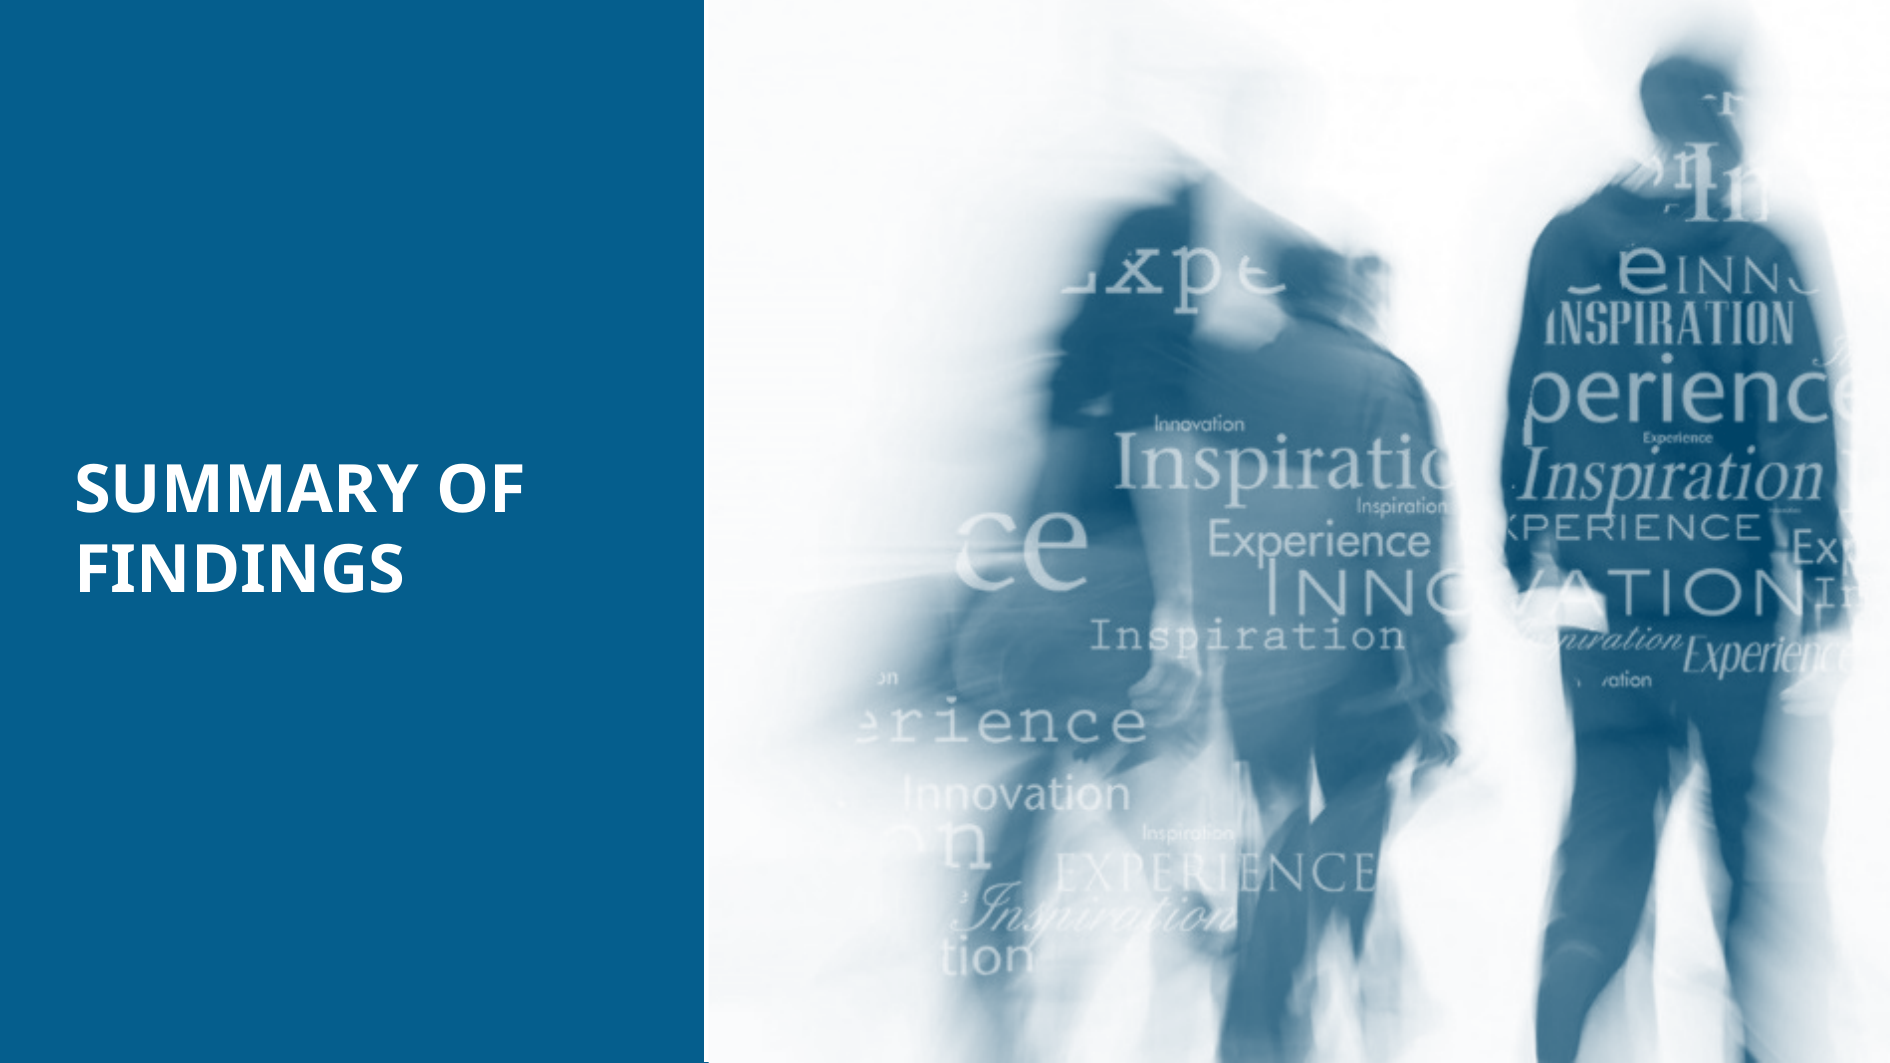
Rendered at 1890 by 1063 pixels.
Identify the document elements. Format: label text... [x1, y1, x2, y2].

title SUMMARY OF FINDINGS [59, 413, 650, 640]
picture [708, 0, 1890, 1063]
